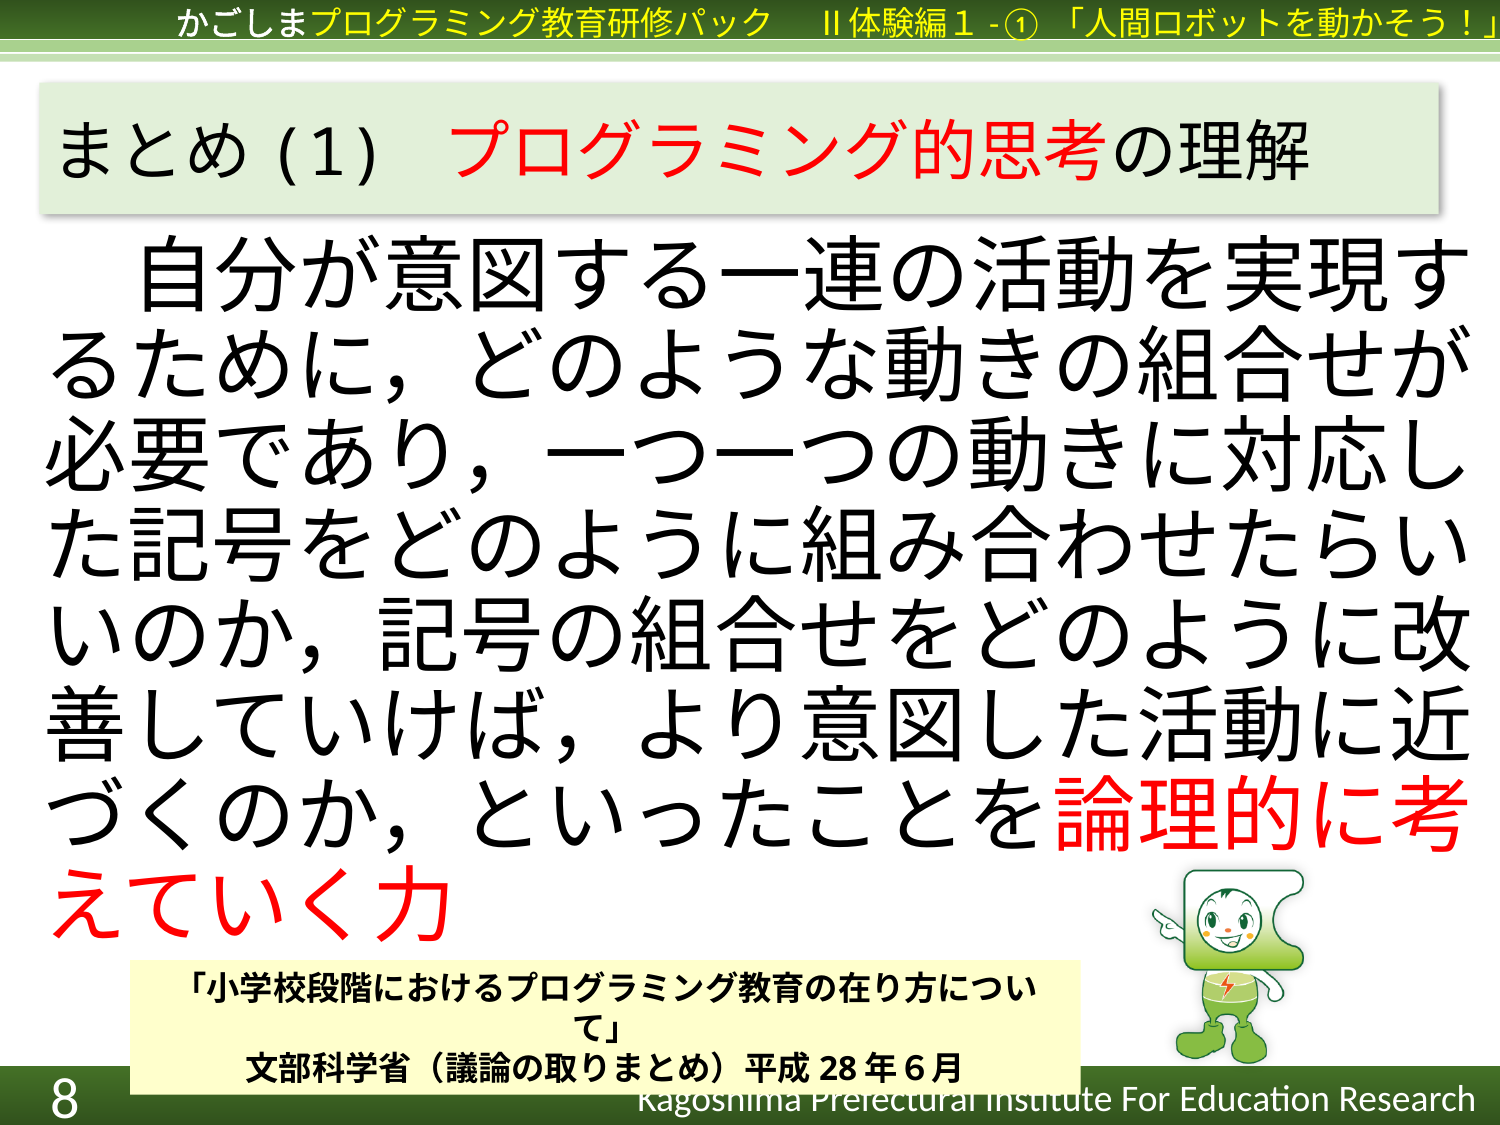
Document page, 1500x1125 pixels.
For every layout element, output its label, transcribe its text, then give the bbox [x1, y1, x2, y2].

list 自分が意図する一連の活動を実現するために，どのような動きの組合せが必要であり，一つ一つの動きに対応した記号をどのように組み合わせたらいいのか，記号の組合せをどのように改善していけば，より意図した活動に近づくのか，といったことを論理的に考えていく力 [28, 226, 1490, 940]
text_box 「小学校段階におけるプログラミング教育の在り方について」 文部科学省（議論の取りまとめ）平成28年６月 [130, 960, 1081, 1095]
picture [1152, 867, 1304, 1066]
slide_number 8 [0, 1065, 130, 1125]
text_box まとめ(1) プログラミング的思考の理解 [39, 82, 1439, 215]
